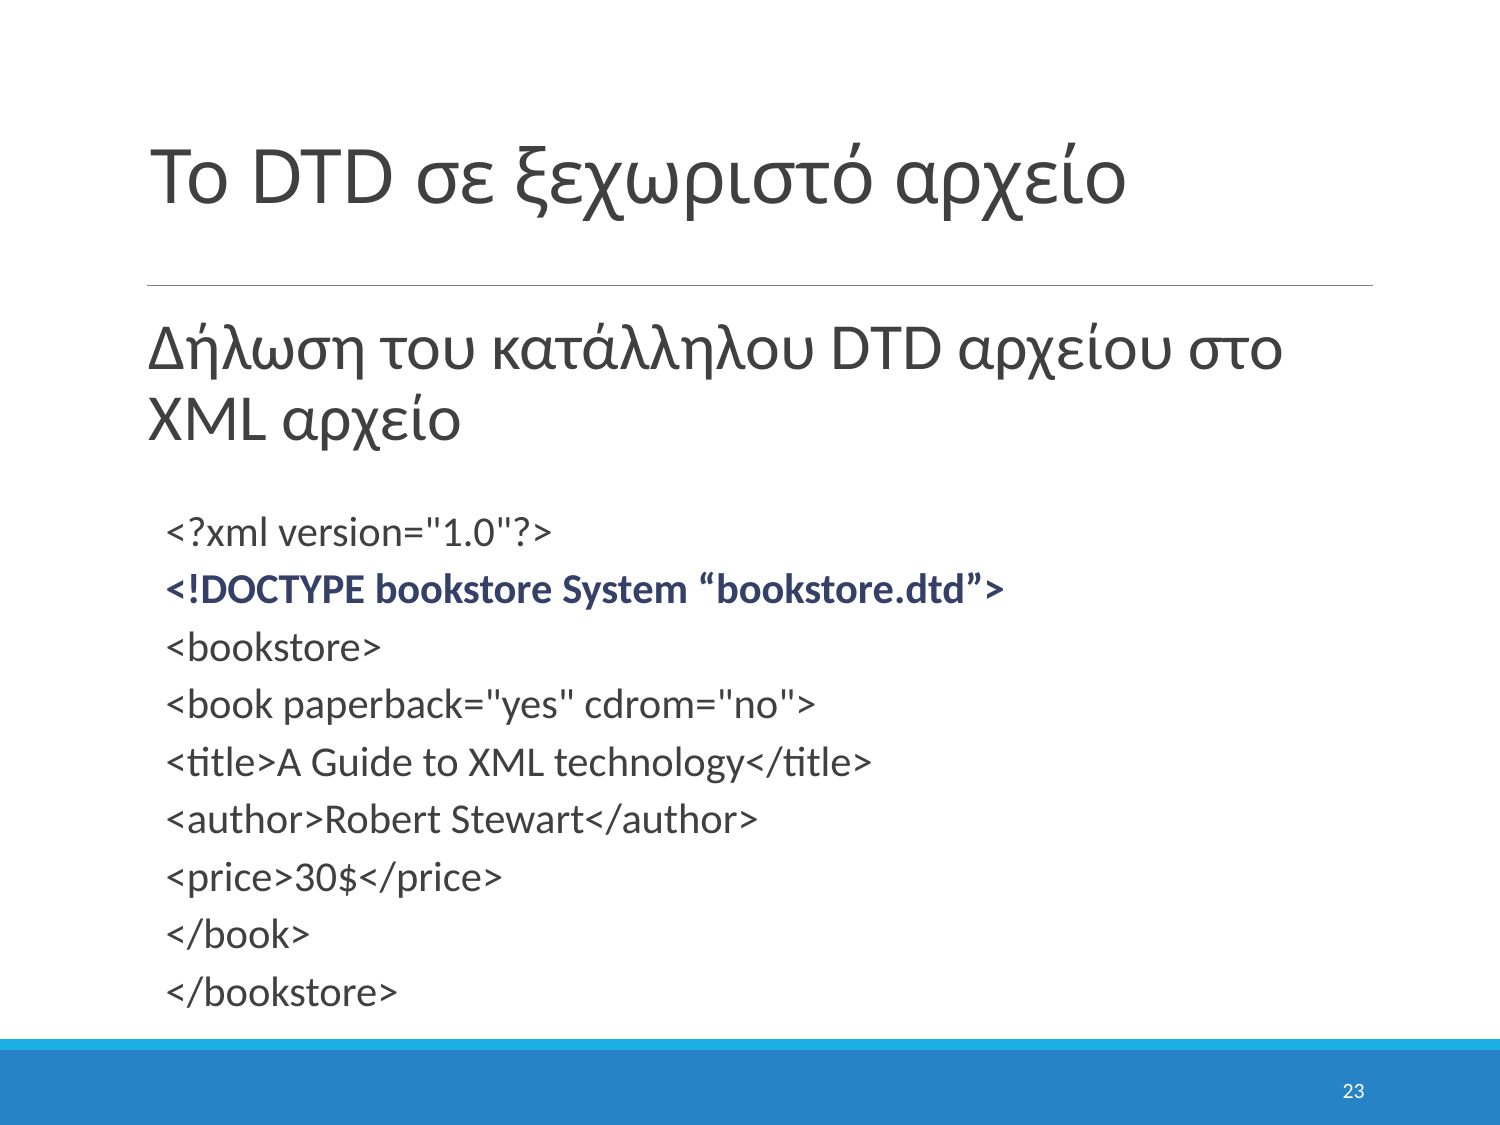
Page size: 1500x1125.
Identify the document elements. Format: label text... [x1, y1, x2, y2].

title Το DTD σε ξεχωριστό αρχείο [135, 43, 1373, 227]
slide_number 23 [1218, 1059, 1380, 1120]
list Δήλωση του κατάλληλου DTD αρχείου στο XML αρχείο <?xml version="1.0"?> <!DOCTYPE bookstore System “bookstore.dtd”> <bookstore> <book paperback="yes" cdrom="no"> <title>A Guide to XML technology</title> <author>Robert Stewart</author> <price>30$</price> </book> </bookstore> [135, 304, 1373, 1029]
